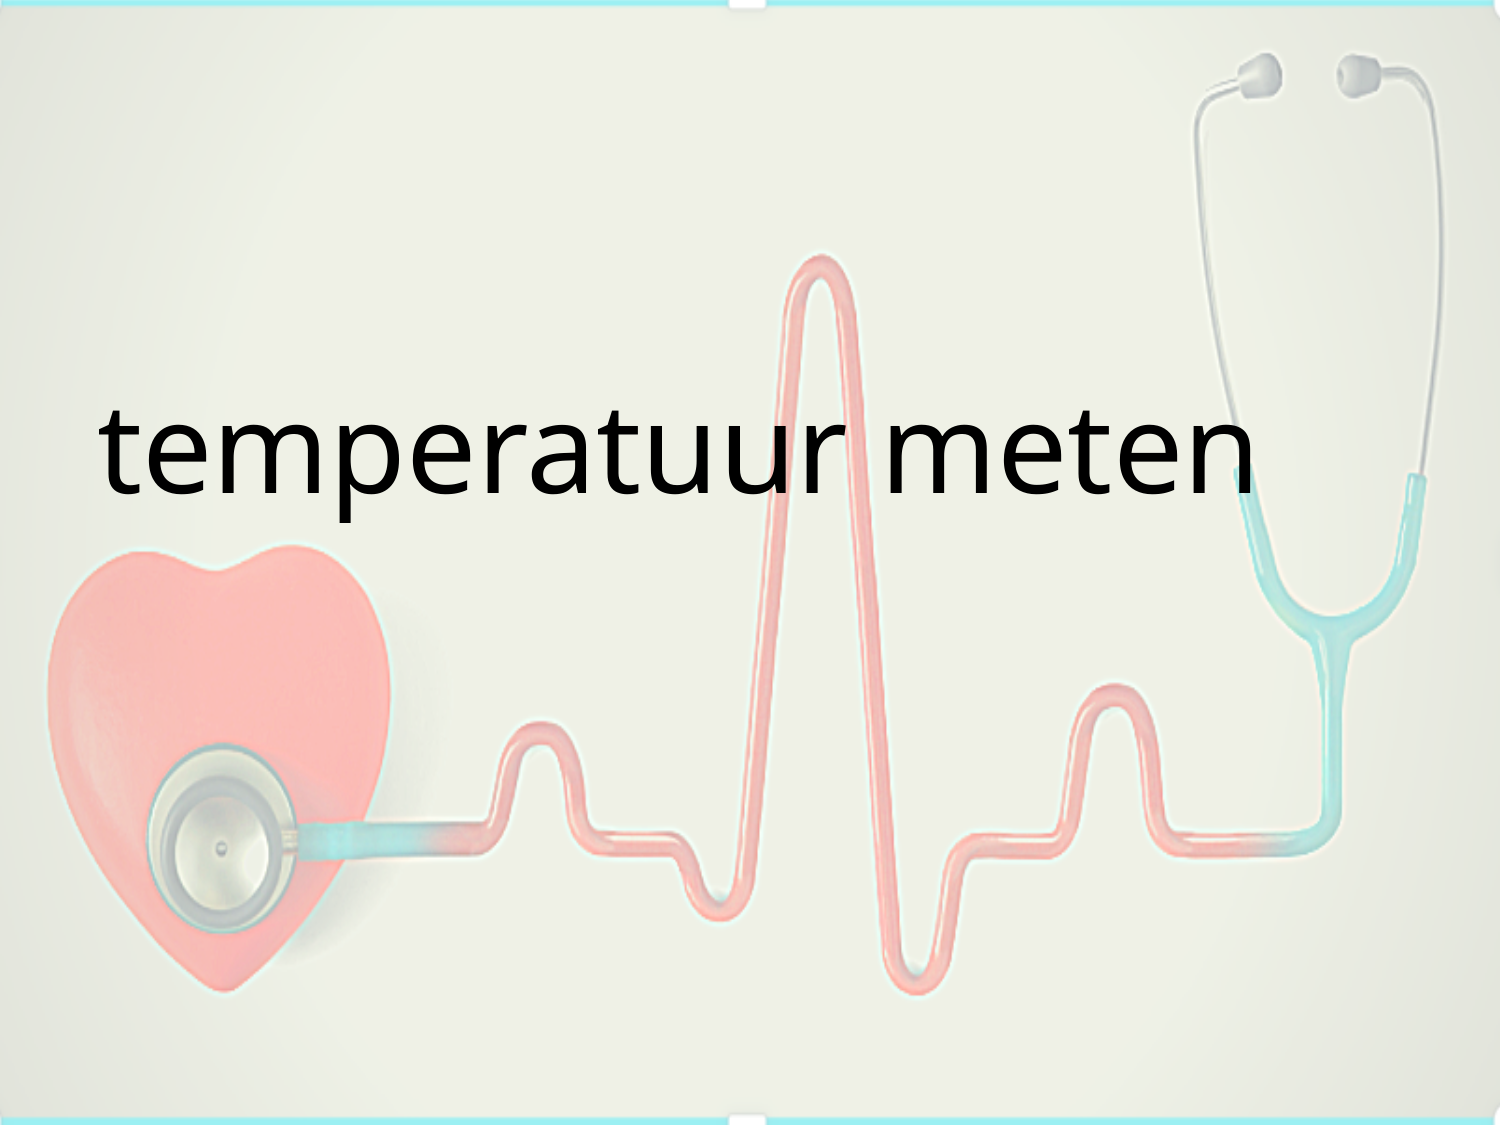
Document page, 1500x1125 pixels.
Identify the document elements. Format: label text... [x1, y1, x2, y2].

text_box temperatuur meten [82, 361, 1277, 527]
